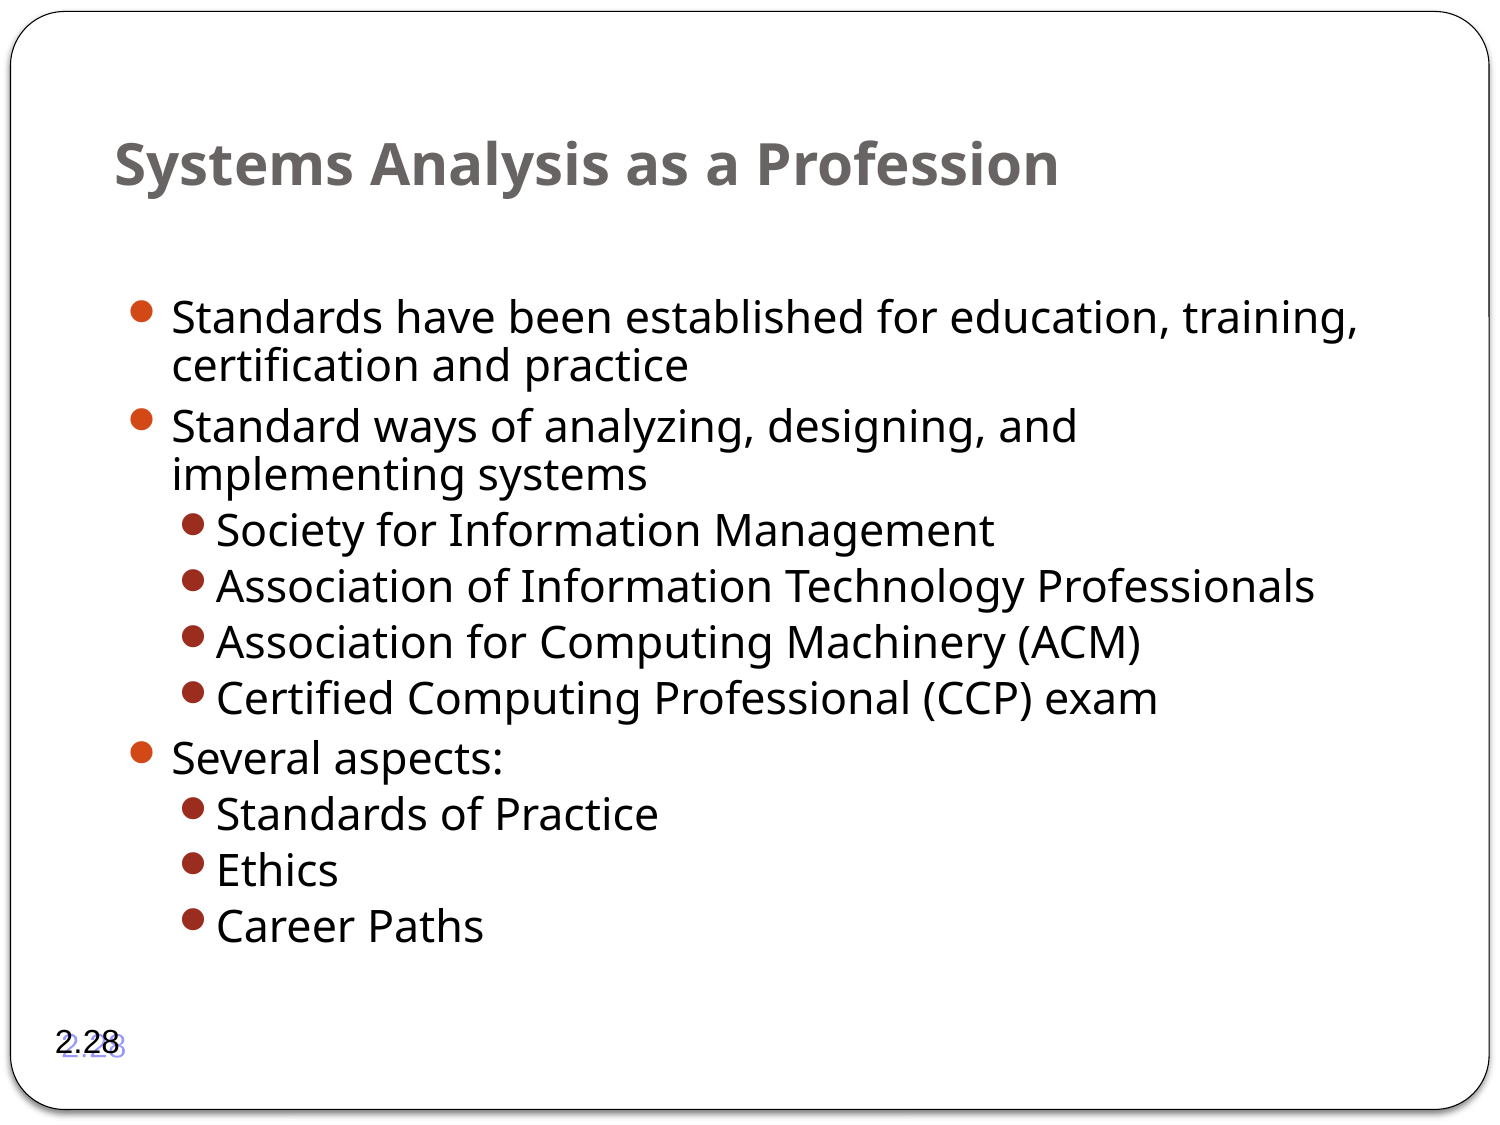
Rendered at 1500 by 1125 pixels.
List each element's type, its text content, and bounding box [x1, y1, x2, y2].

list Standards have been established for education, training, certification and practice Standard ways of analyzing, designing, and implementing systems Society for Information Management Association of Information Technology Professionals Association for Computing Machinery (ACM) Certified Computing Professional (CCP) exam Several aspects: Standards of Practice Ethics Career Paths [112, 287, 1388, 963]
text_box 2.28 [37, 1012, 138, 1107]
title Systems Analysis as a Profession [99, 112, 1375, 213]
